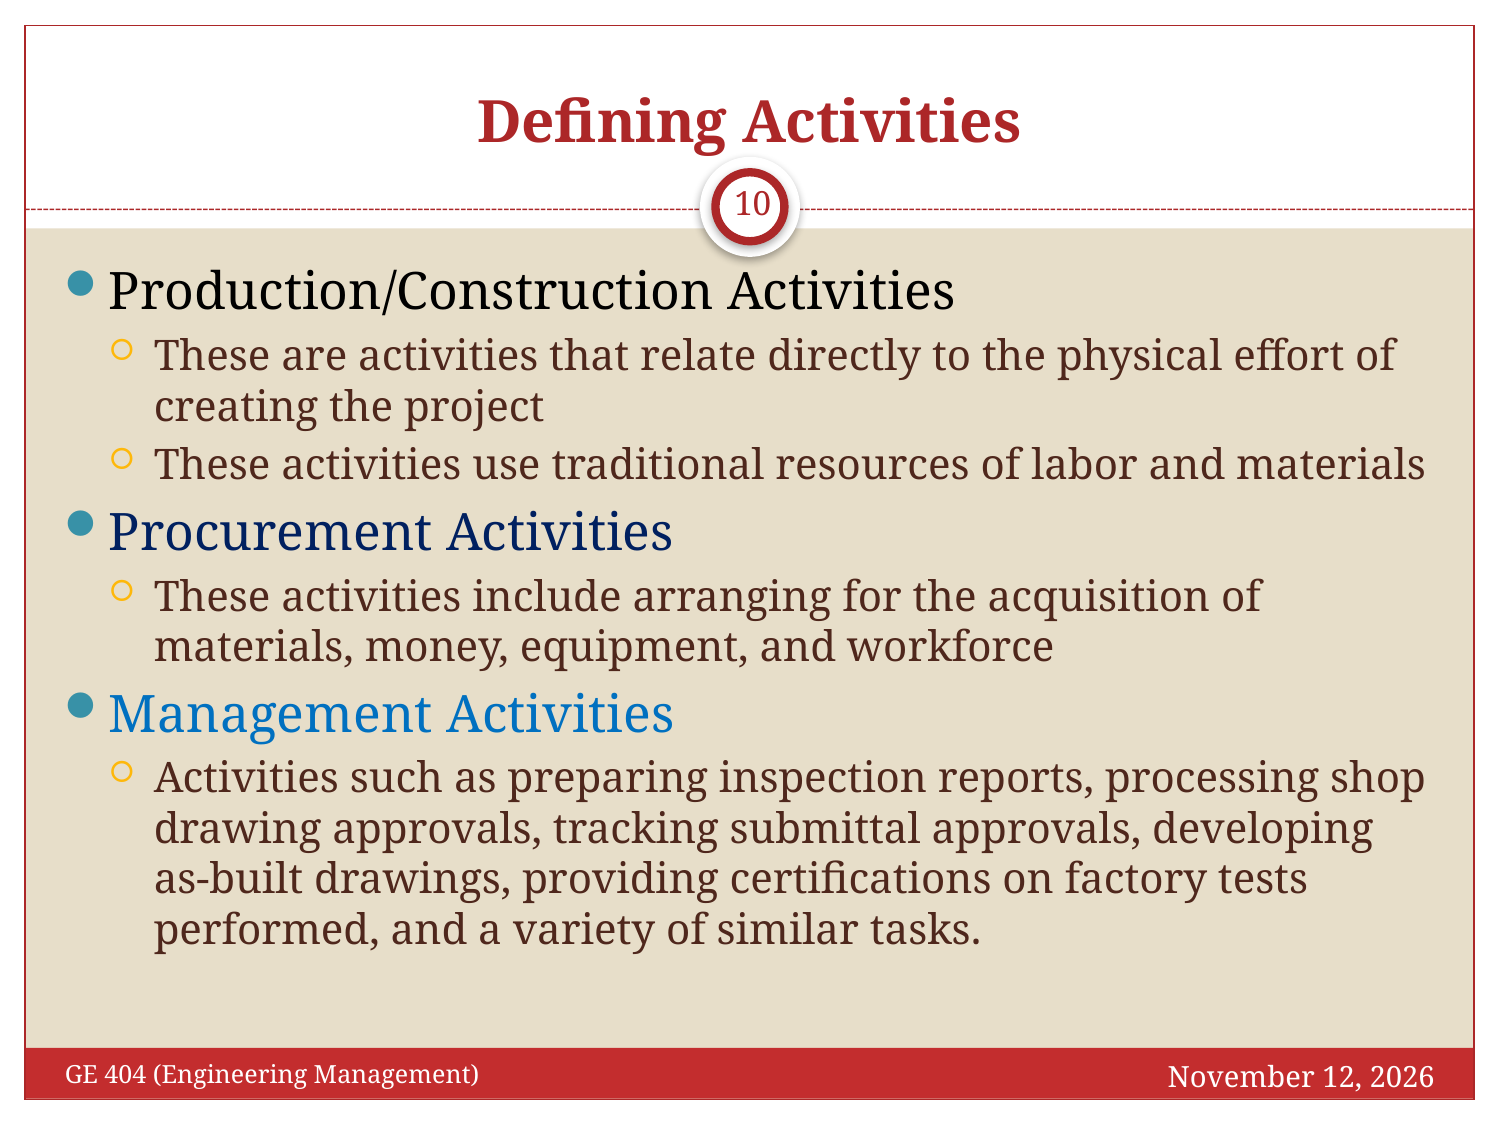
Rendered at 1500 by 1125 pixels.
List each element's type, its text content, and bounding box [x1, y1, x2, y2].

title Defining Activities [49, 37, 1450, 162]
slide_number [950, 1050, 1450, 1111]
slide_number 10 [715, 168, 791, 241]
footer GE 404 (Engineering Management) [50, 1051, 638, 1112]
list Production/Construction Activities These are activities that relate directly to the physical effort of creating the project These activities use traditional resources of labor and materials Procurement Activities These activities include arranging for the acquisition of materials, money, equipment, and workforce Management Activities Activities such as preparing inspection reports, processing shop drawing approvals, tracking submittal approvals, developing as-built drawings, providing certifications on factory tests performed, and a variety of similar tasks. [49, 250, 1445, 1001]
